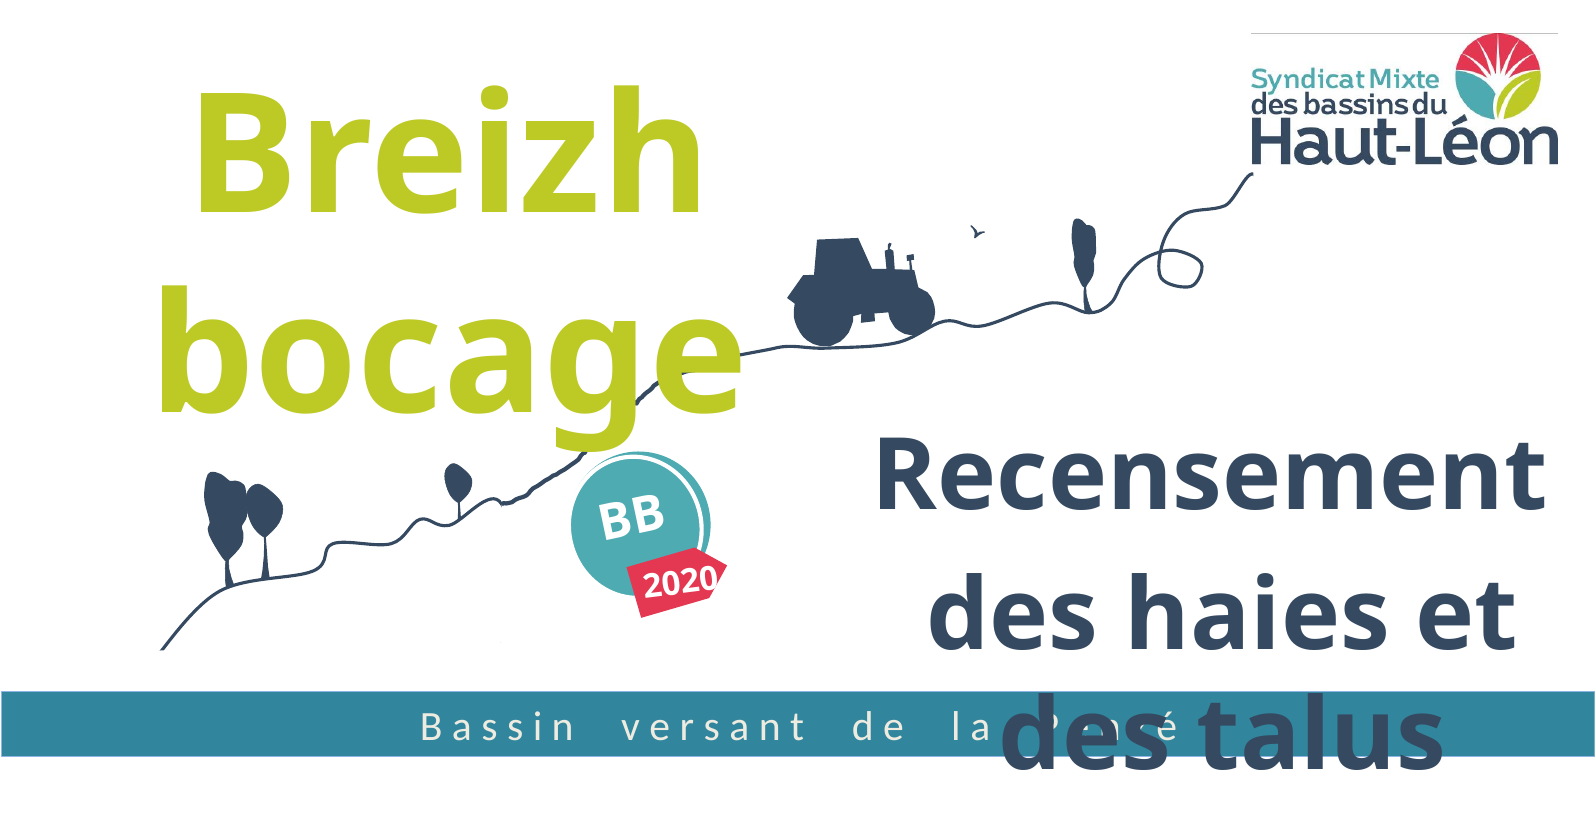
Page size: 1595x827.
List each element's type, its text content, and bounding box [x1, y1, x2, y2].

text_box Breizh bocage [0, 38, 1014, 343]
picture [1250, 32, 1559, 165]
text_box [92, 154, 1357, 683]
text_box B a s s i n v e r s a n t d e l a P e n z é [1, 691, 1595, 757]
text_box Recensement des haies et des talus [1361, 402, 1595, 673]
